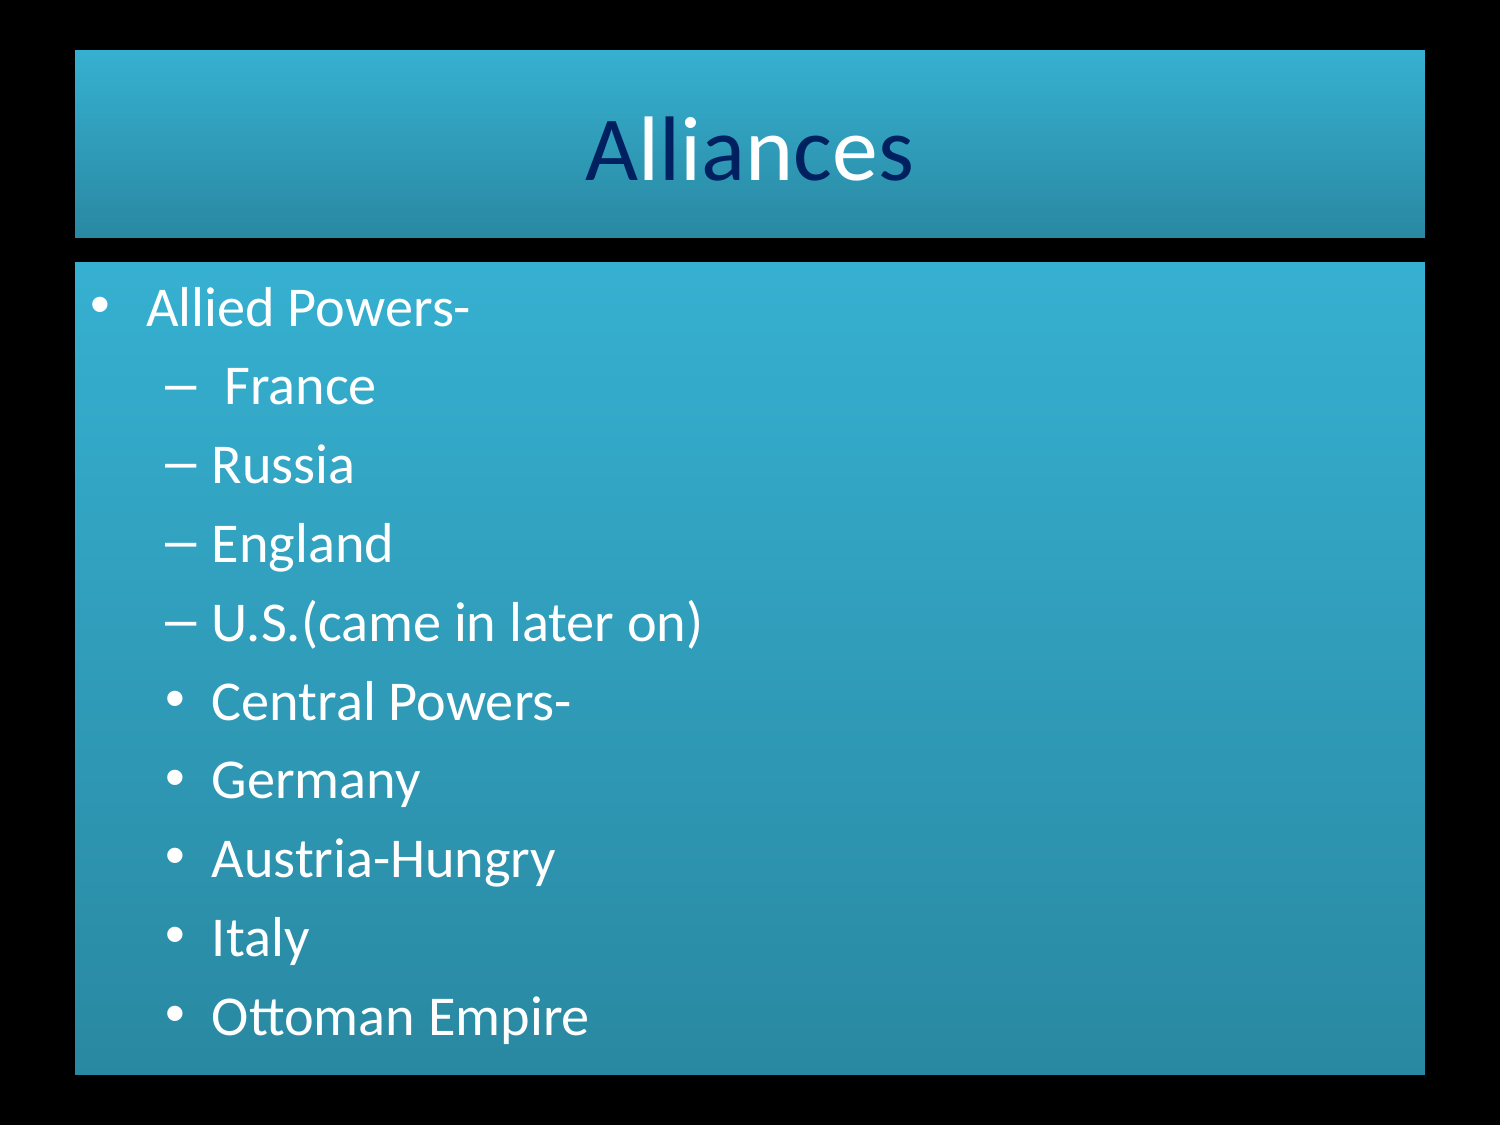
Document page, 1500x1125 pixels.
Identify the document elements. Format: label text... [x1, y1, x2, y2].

title Alliances [75, 50, 1425, 238]
list Allied Powers- France Russia England U.S.(came in later on) Central Powers- Germany Austria-Hungry Italy Ottoman Empire [75, 262, 1425, 1075]
